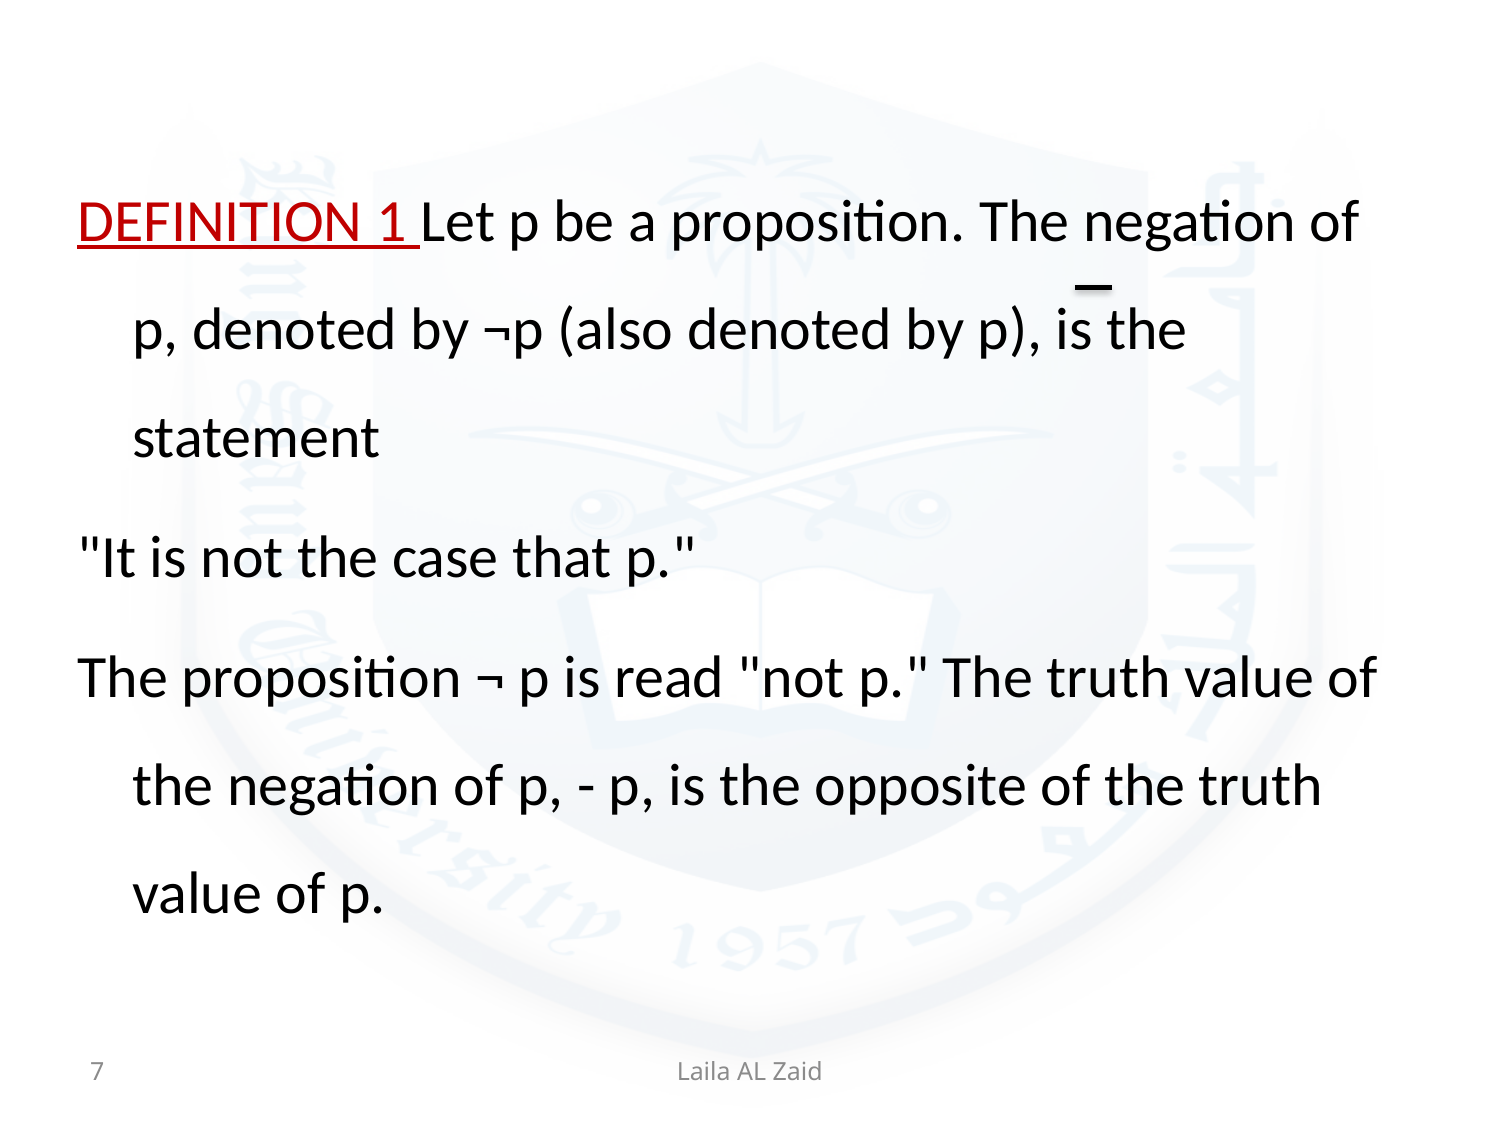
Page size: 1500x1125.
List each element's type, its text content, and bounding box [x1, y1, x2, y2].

footer Laila AL Zaid [512, 1042, 988, 1103]
slide_number 7 [75, 1042, 425, 1103]
list DEFINITION 1 Let p be a proposition. The negation of p, denoted by ¬p (also denoted by p), is the statement "It is not the case that p." The proposition ¬ p is read "not p." The truth value of the negation of p, - p, is the opposite of the truth value of p. [62, 137, 1413, 938]
